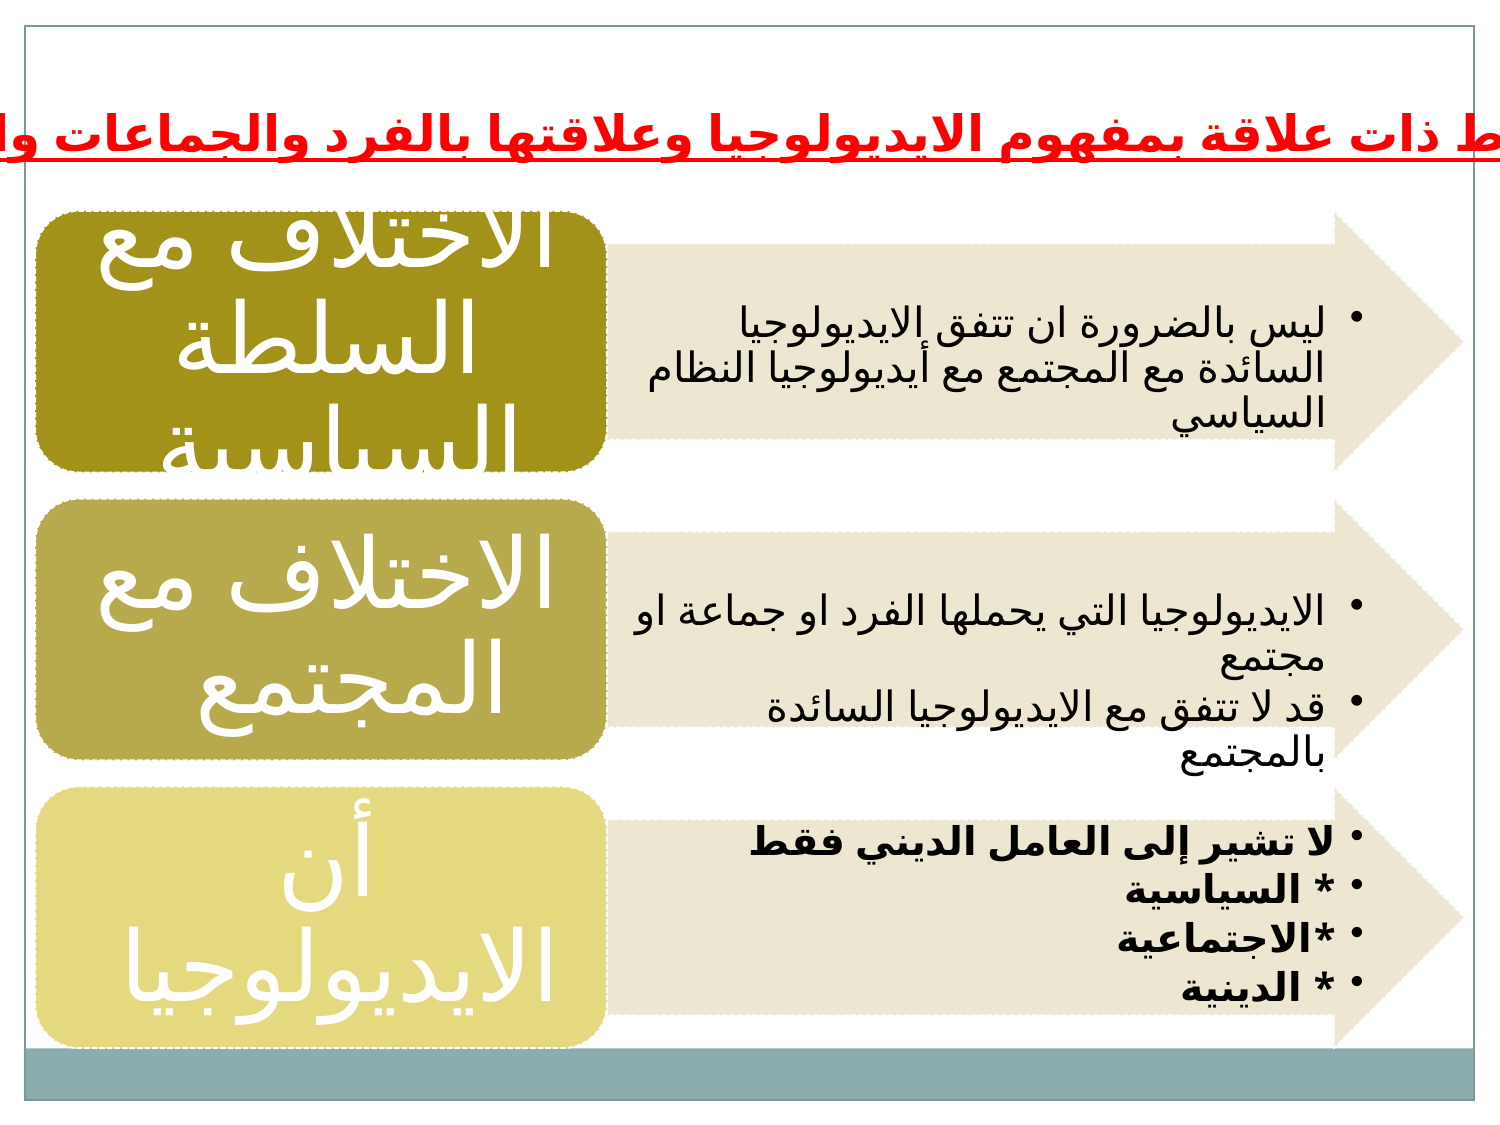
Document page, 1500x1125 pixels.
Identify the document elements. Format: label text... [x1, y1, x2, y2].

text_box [34, 210, 1466, 1049]
text_box ثلاثة نقاط ذات علاقة بمفهوم الايديولوجيا وعلاقتها بالفرد والجماعات والمجتمع : [0, 93, 1500, 169]
